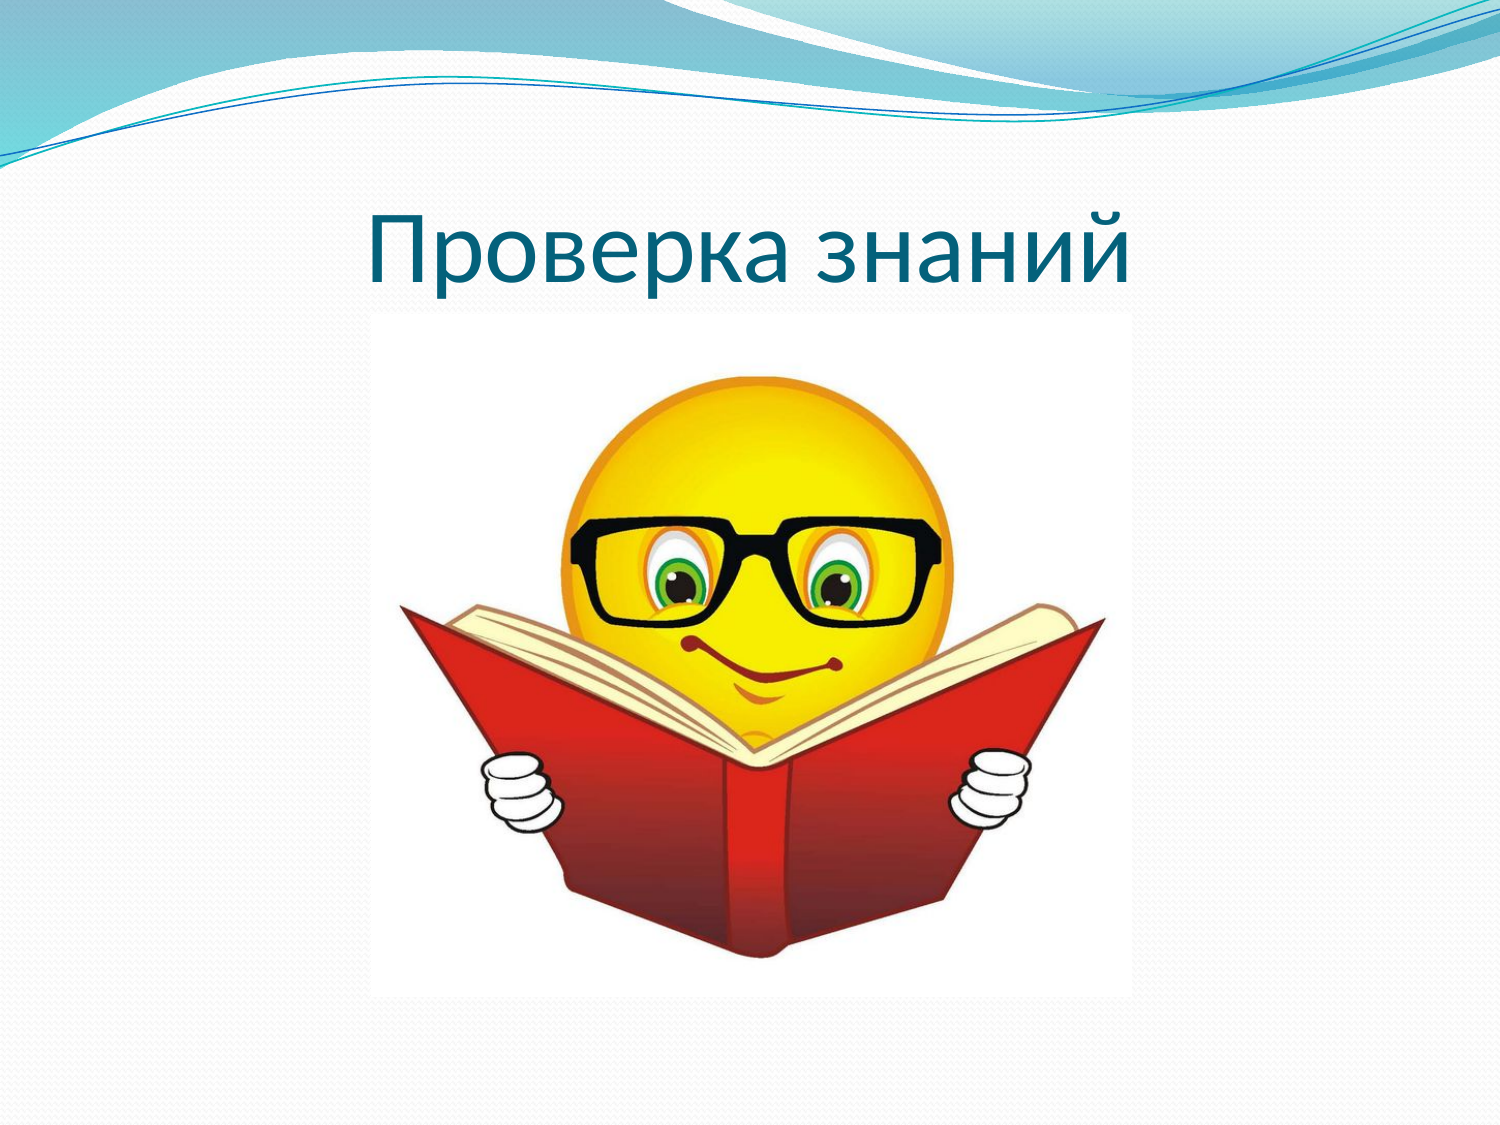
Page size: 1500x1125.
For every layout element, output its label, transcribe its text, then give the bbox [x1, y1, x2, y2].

title Проверка знаний [75, 115, 1425, 303]
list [371, 314, 1132, 997]
